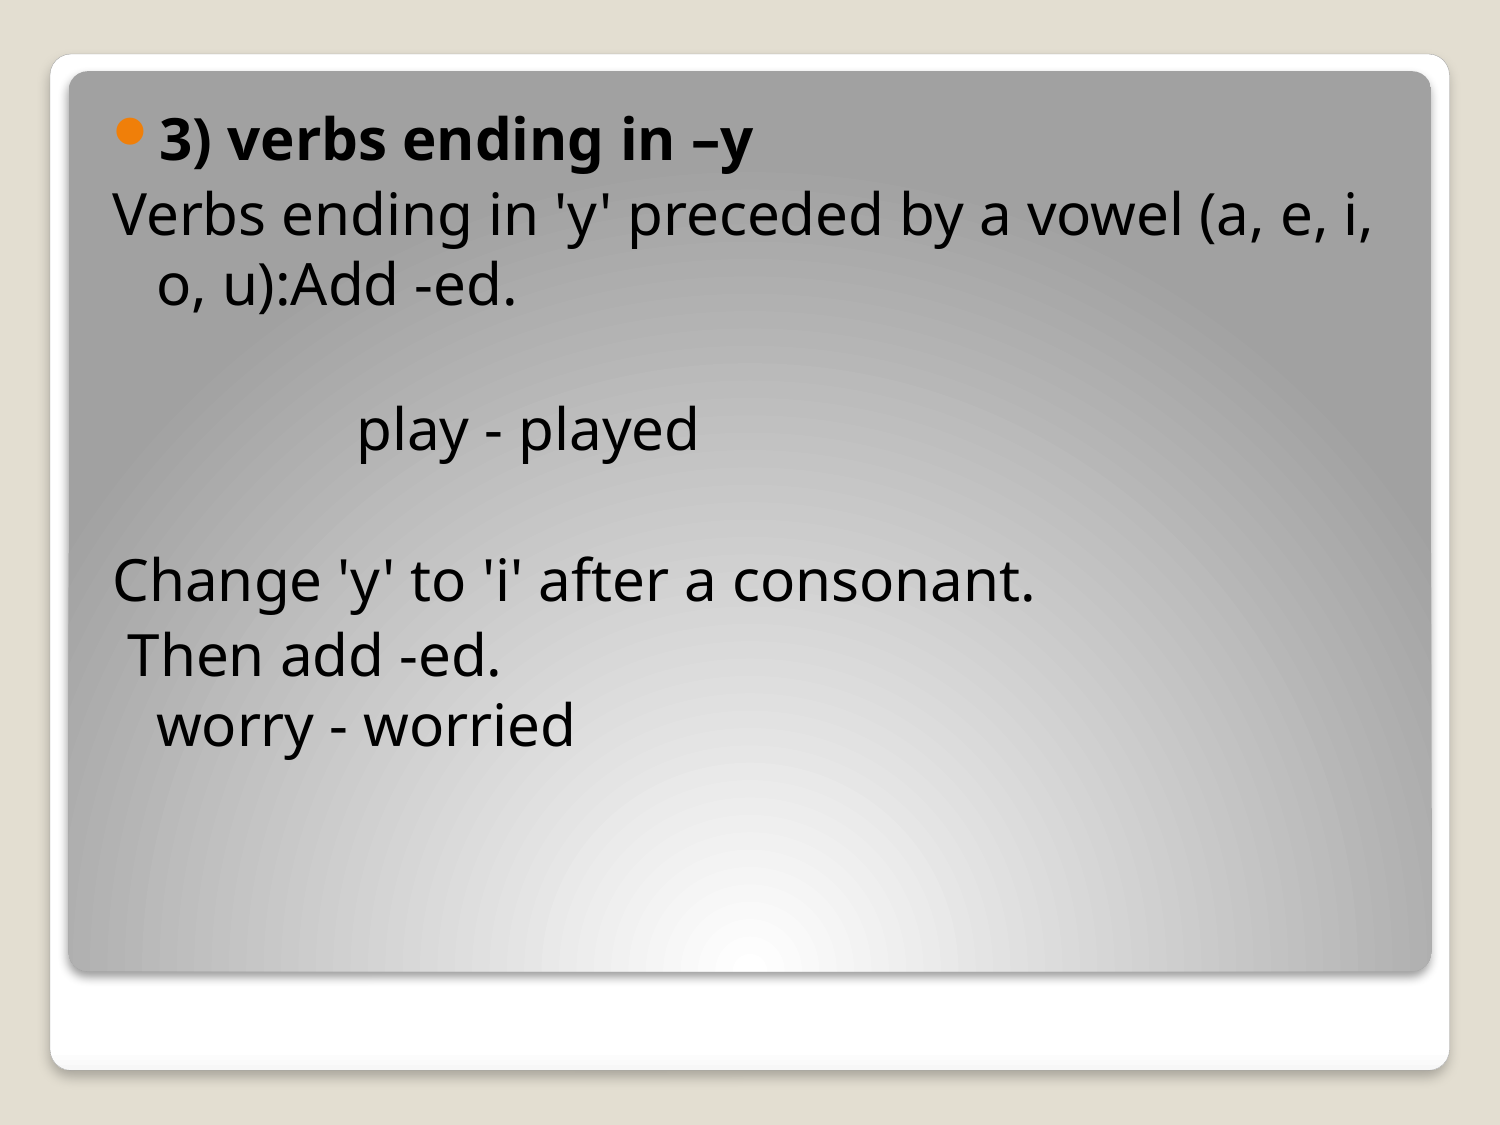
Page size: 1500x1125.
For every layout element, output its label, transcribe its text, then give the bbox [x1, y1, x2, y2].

list 3) verbs ending in –y Verbs ending in 'y' preceded by a vowel (a, e, i, o, u):Add -ed. play - played Change 'y' to 'i' after a consonant. Then add -ed. worry - worried [82, 86, 1425, 821]
